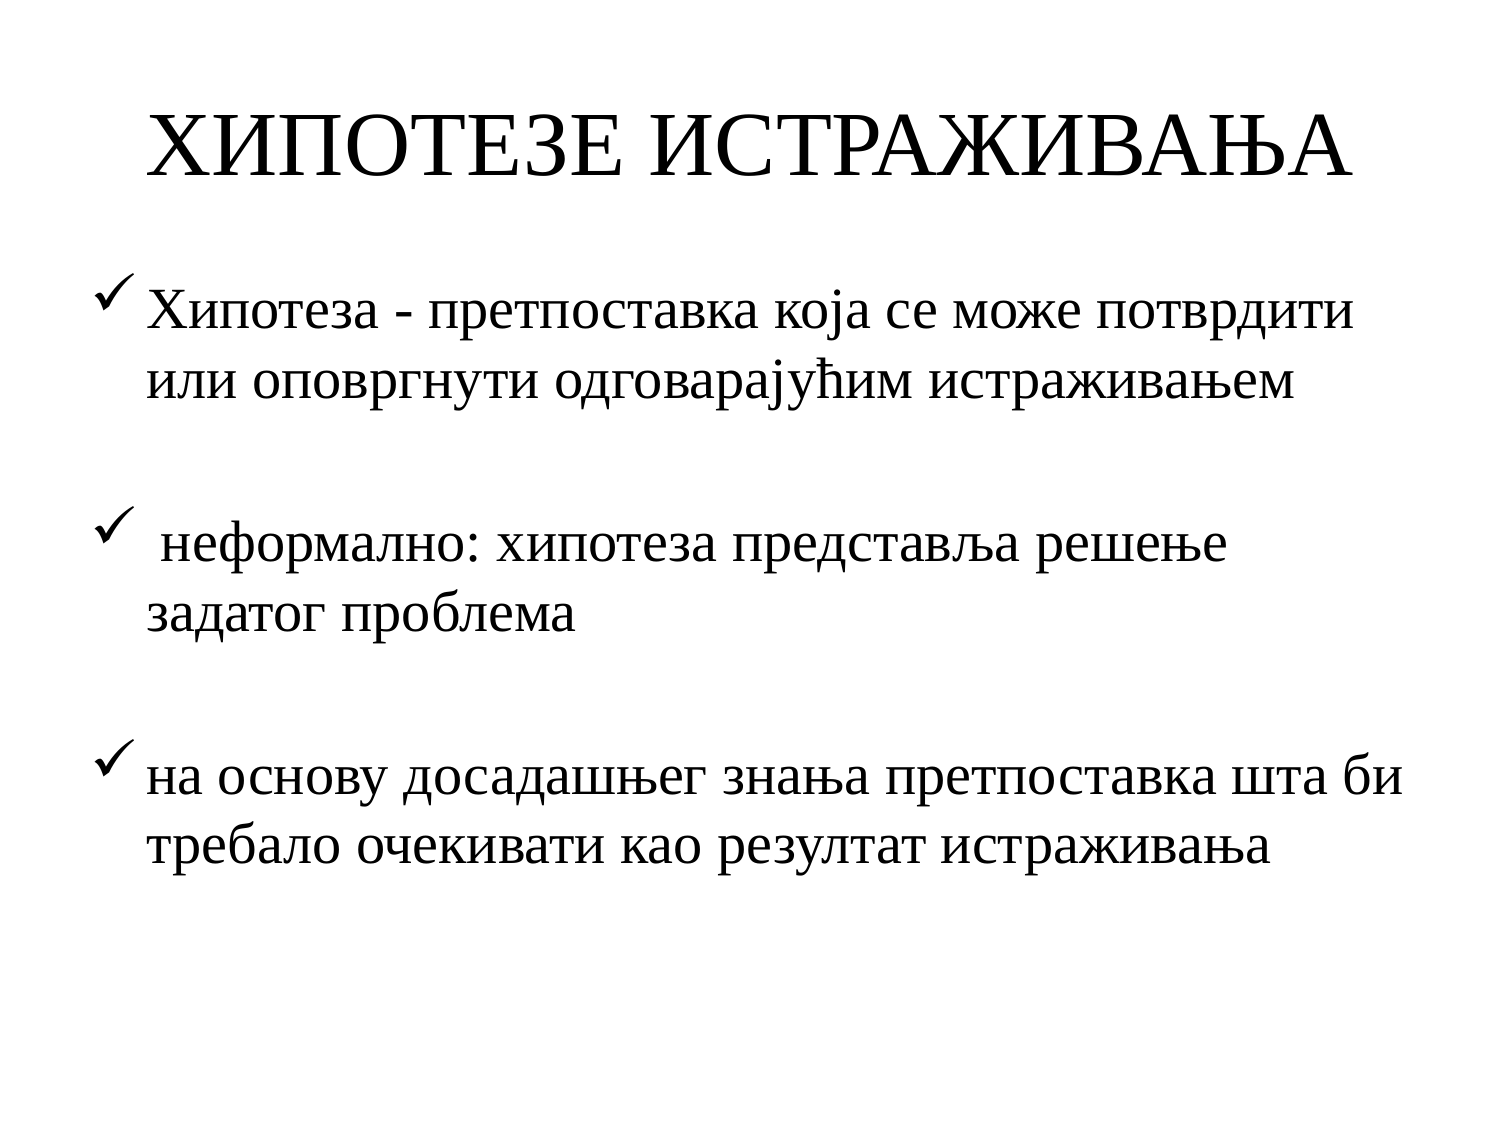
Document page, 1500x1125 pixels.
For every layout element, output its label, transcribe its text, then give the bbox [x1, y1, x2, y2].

title ХИПОТЕЗЕ ИСТРАЖИВАЊА [75, 45, 1425, 233]
list Хипотеза - претпоставка која се може потврдити или оповргнути одговарајућим истраживањем неформално: хипотеза представља решење задатог проблема на основу досадашњег знања претпоставка шта би требало очекивати као резултат истраживања [75, 262, 1425, 1005]
